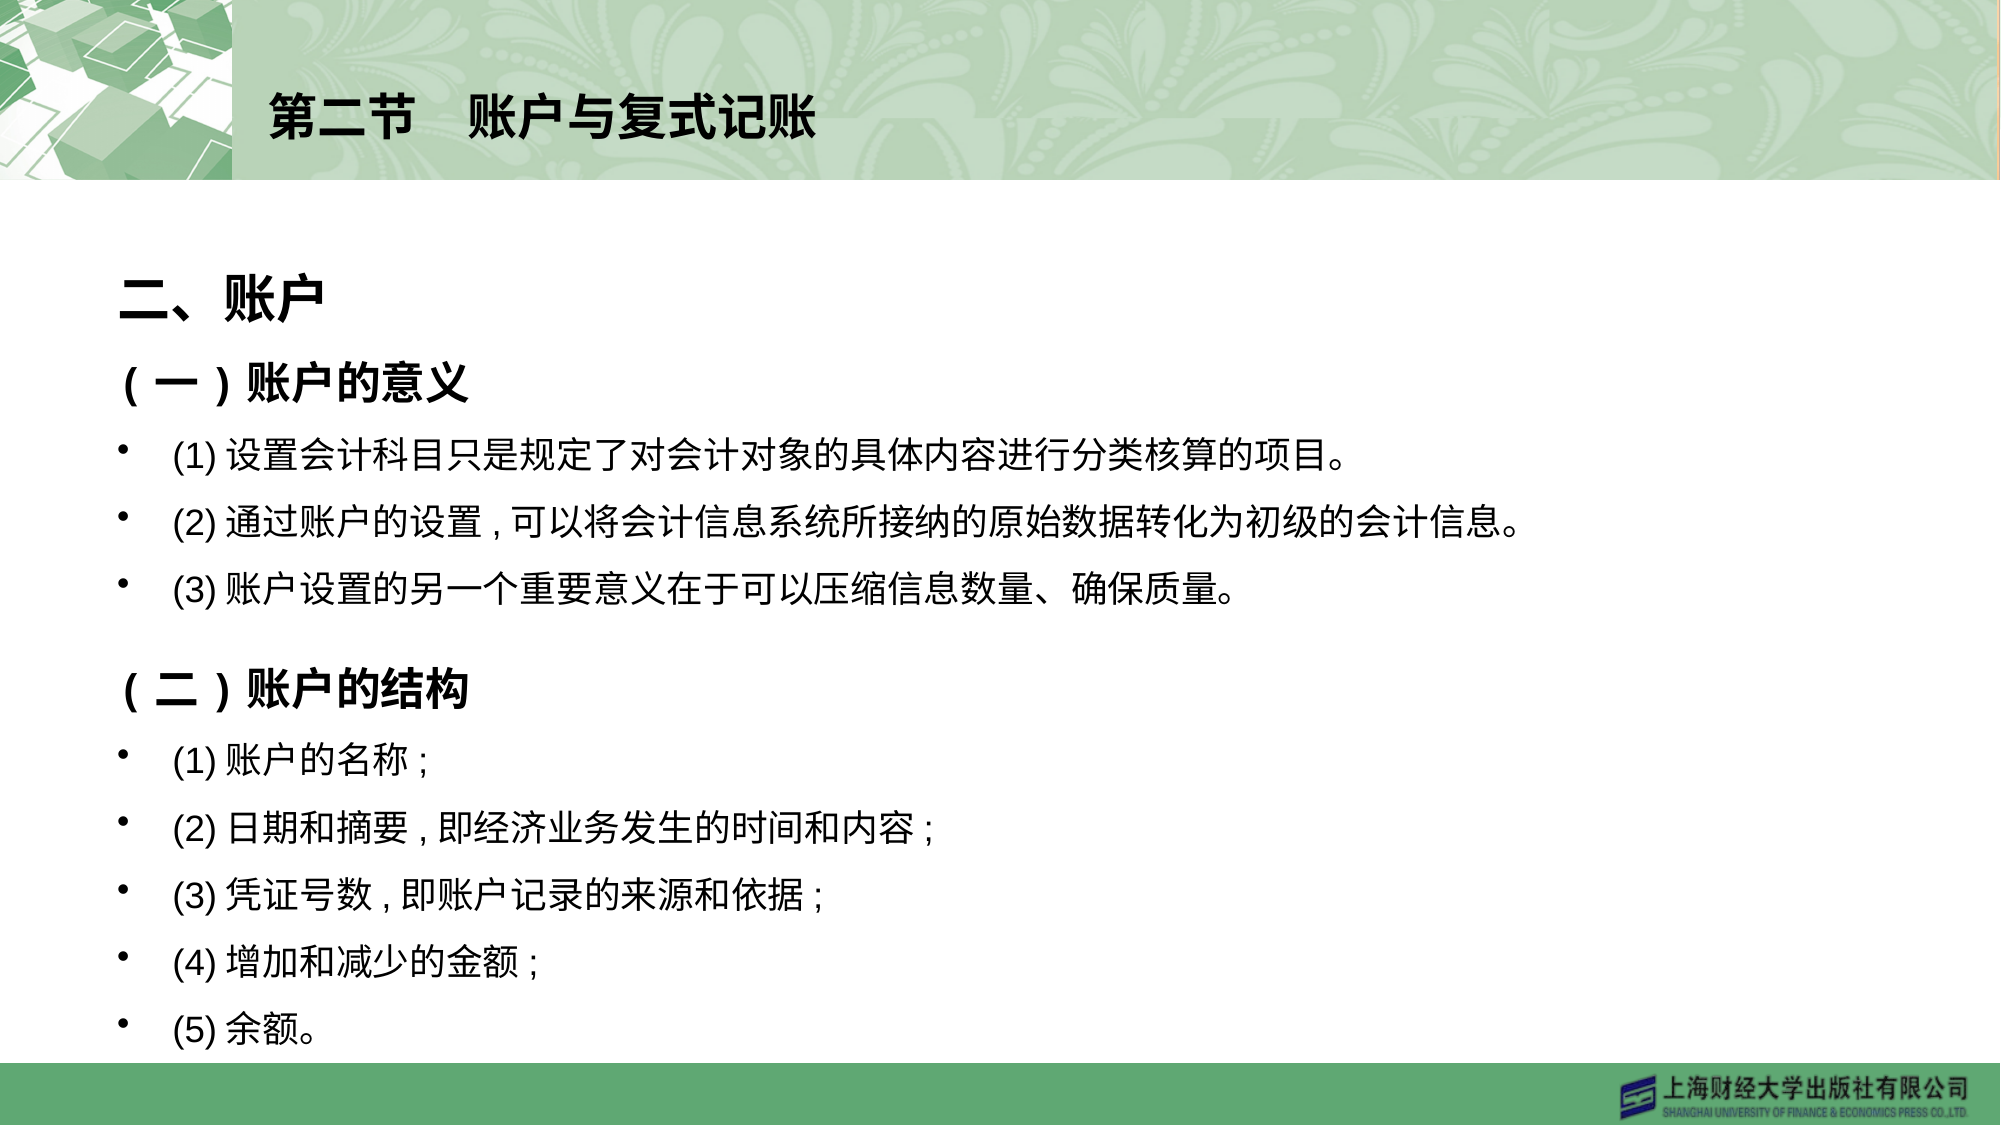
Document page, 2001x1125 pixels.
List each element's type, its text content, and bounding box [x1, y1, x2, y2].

picture [0, 0, 2001, 1125]
list 二、账户 (一)账户的意义 (1)设置会计科目只是规定了对会计对象的具体内容进行分类核算的项目。 (2)通过账户的设置,可以将会计信息系统所接纳的原始数据转化为初级的会计信息。 (3)账户设置的另一个重要意义在于可以压缩信息数量、确保质量。 (二)账户的结构 (1)账户的名称; (2)日期和摘要,即经济业务发生的时间和内容; (3)凭证号数,即账户记录的来源和依据; (4)增加和减少的金额; (5)余额。 [102, 241, 1898, 1065]
title 第二节 账户与复式记账 [252, 64, 1609, 168]
